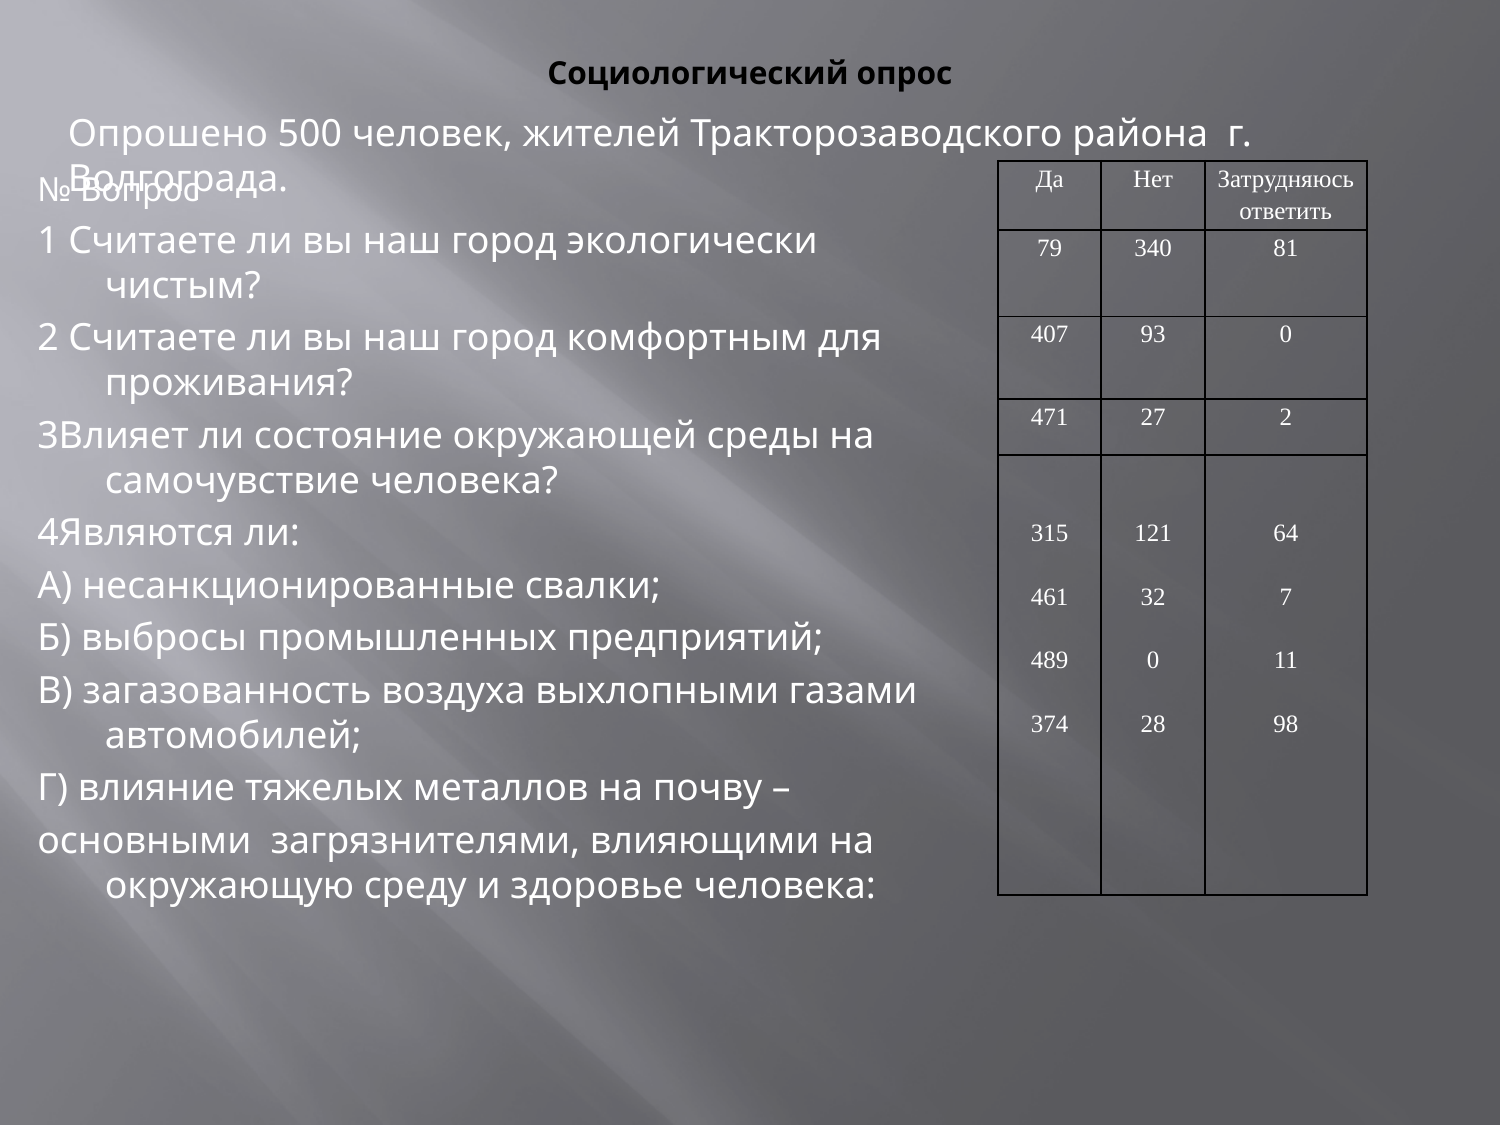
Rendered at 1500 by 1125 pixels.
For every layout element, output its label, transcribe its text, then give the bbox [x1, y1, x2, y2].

table_cell 27 [1102, 400, 1204, 454]
table_header Затрудняюсь ответить [1206, 162, 1366, 229]
table_header Нет [1102, 162, 1204, 229]
table_cell 79 [999, 231, 1100, 316]
table_cell 407 [999, 317, 1100, 398]
list № Вопрос 1 Считаете ли вы наш город экологически чистым? 2 Считаете ли вы наш город комфортным для проживания? 3Влияет ли состояние окружающей среды на самочувствие человека? 4Являются ли: А) несанкционированные свалки; Б) выбросы промышленных предприятий; В) загазованность воздуха выхлопными газами автомобилей; Г) влияние тяжелых металлов на почву – основными загрязнителями, влияющими на окружающую среду и здоровье человека: [0, 160, 987, 1035]
table_cell 93 [1102, 317, 1204, 398]
table_cell 81 [1206, 231, 1366, 316]
table_cell 471 [999, 400, 1100, 454]
table_cell 64 7 11 98 [1206, 456, 1366, 894]
table_cell 2 [1206, 400, 1366, 454]
table_cell 0 [1206, 317, 1366, 398]
table_cell 315 461 489 374 [999, 456, 1100, 894]
text_box Опрошено 500 человек, жителей Тракторозаводского района г. Волгограда. [53, 101, 1471, 207]
table_cell 340 [1102, 231, 1204, 316]
table_header Да [999, 162, 1100, 229]
title Социологический опрос [75, 45, 1425, 101]
table_cell 121 32 0 28 [1102, 456, 1204, 894]
